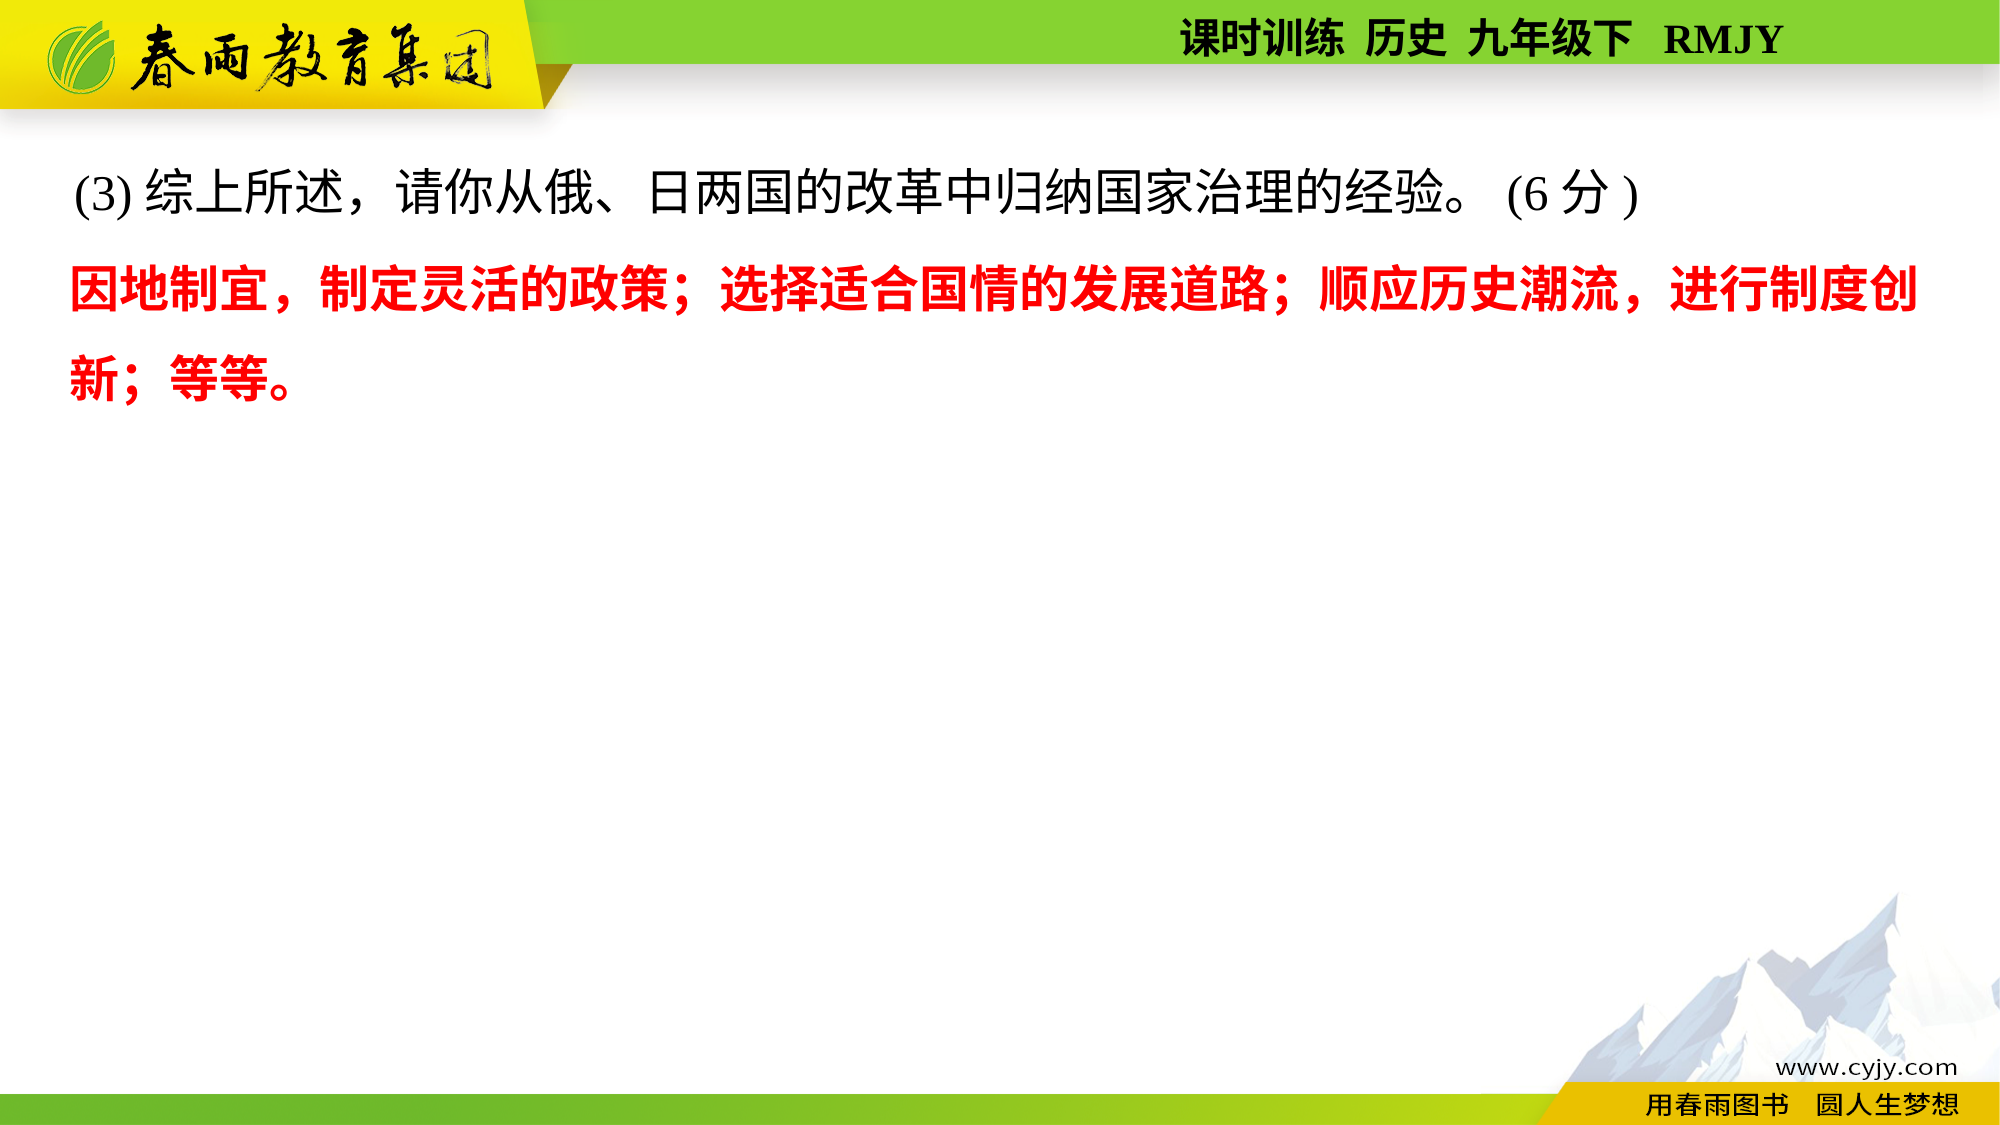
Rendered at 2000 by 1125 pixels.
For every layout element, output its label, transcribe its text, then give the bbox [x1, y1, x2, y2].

list (3)综上所述，请你从俄、日两国的改革中归纳国家治理的经验。(6分) [59, 122, 1944, 217]
picture [0, 0, 2000, 1125]
text_box 因地制宜，制定灵活的政策；选择适合国情的发展道路；顺应历史潮流，进行制度创新；等等。 [54, 219, 1945, 415]
